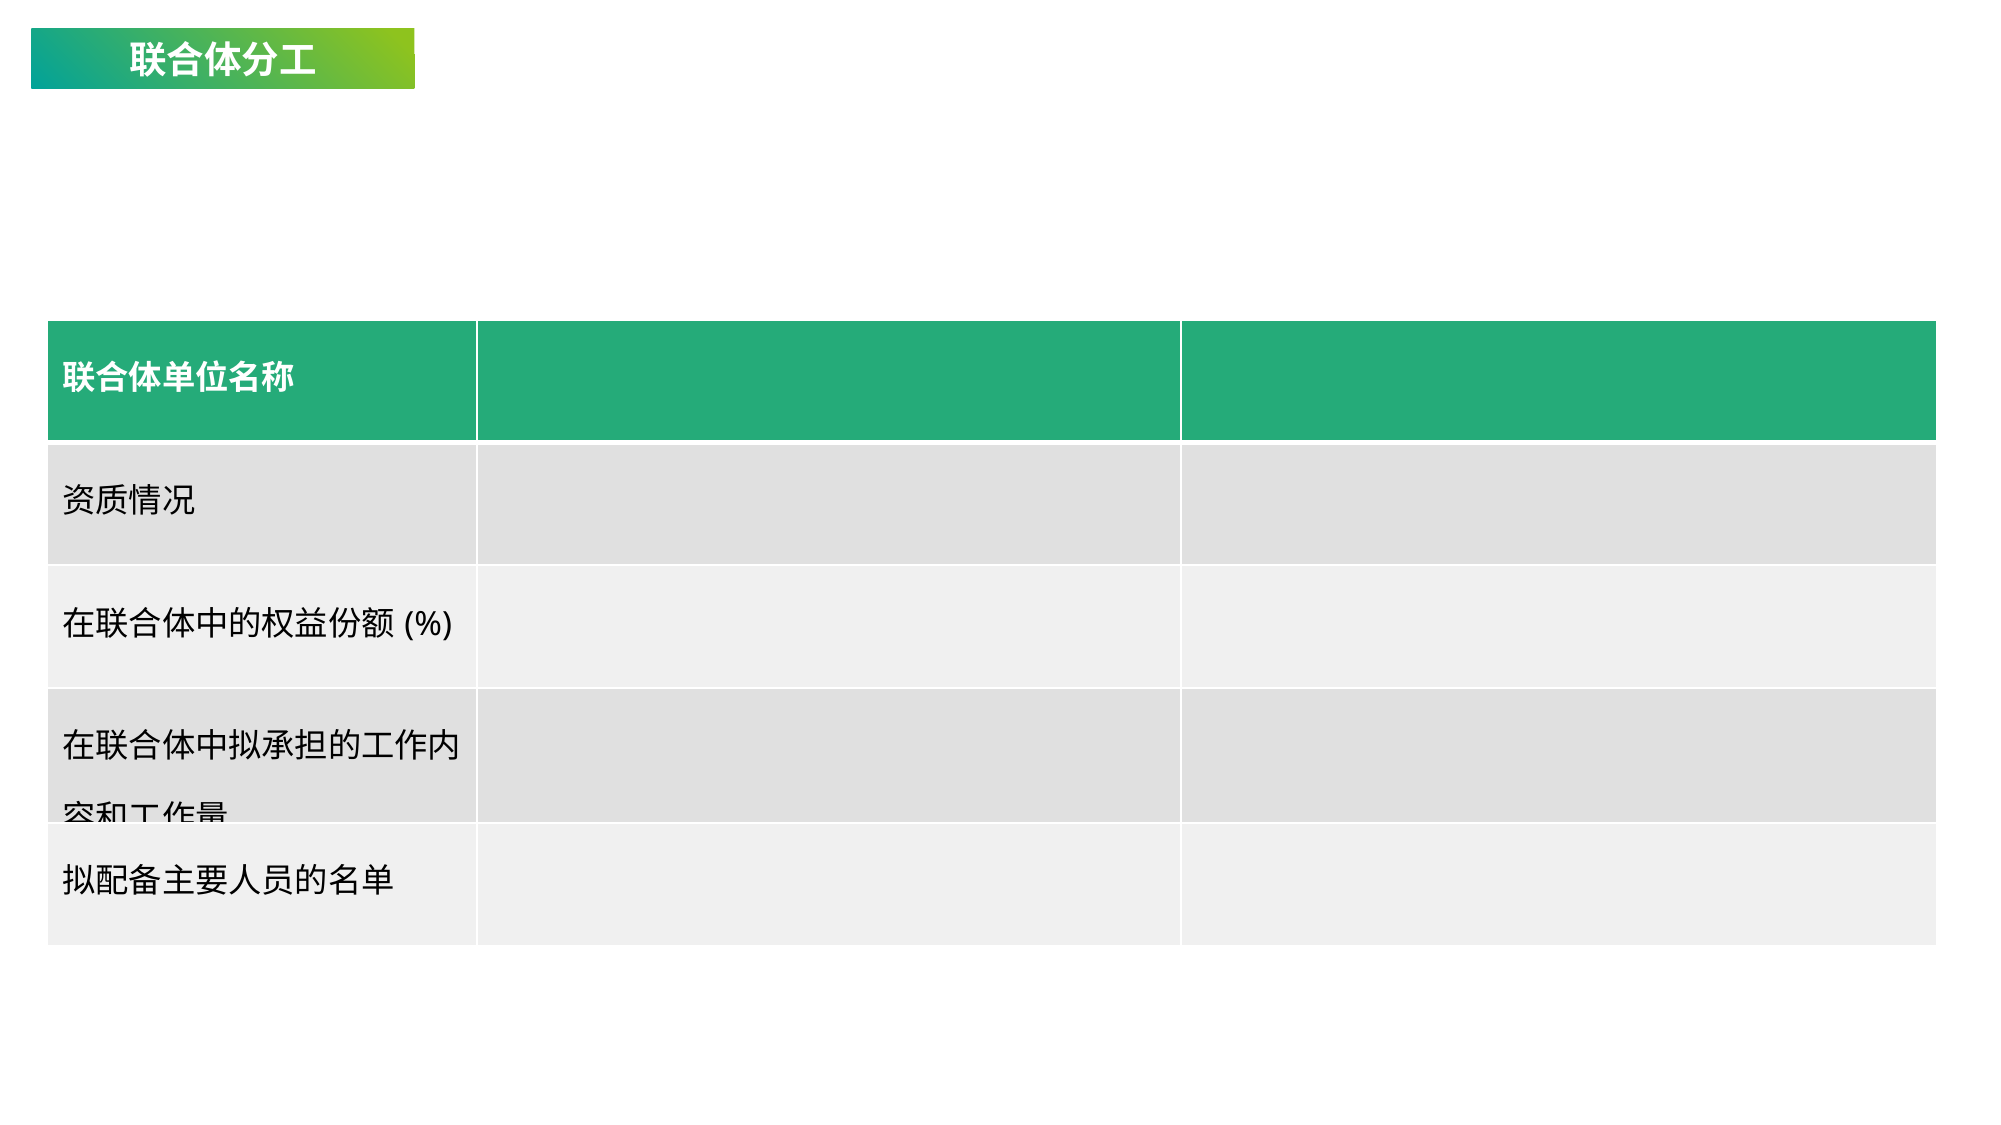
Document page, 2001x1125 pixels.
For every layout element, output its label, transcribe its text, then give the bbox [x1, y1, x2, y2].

table_cell 在联合体中拟承担的工作内容和工作量 [48, 689, 476, 822]
table_header [478, 321, 1180, 440]
text_box 联合体分工 [30, 27, 415, 90]
table_cell 拟配备主要人员的名单 [48, 824, 476, 945]
table_cell [1182, 689, 1936, 822]
table_cell [1182, 445, 1936, 564]
table_cell [1182, 824, 1936, 945]
table_cell [478, 445, 1180, 564]
table_header 联合体单位名称 [48, 321, 476, 440]
table_cell [478, 689, 1180, 822]
table_cell [1182, 566, 1936, 687]
table_cell [478, 566, 1180, 687]
table_cell [478, 824, 1180, 945]
table_cell 资质情况 [48, 445, 476, 564]
table_header [1182, 321, 1936, 440]
table_cell 在联合体中的权益份额(%) [48, 566, 476, 687]
